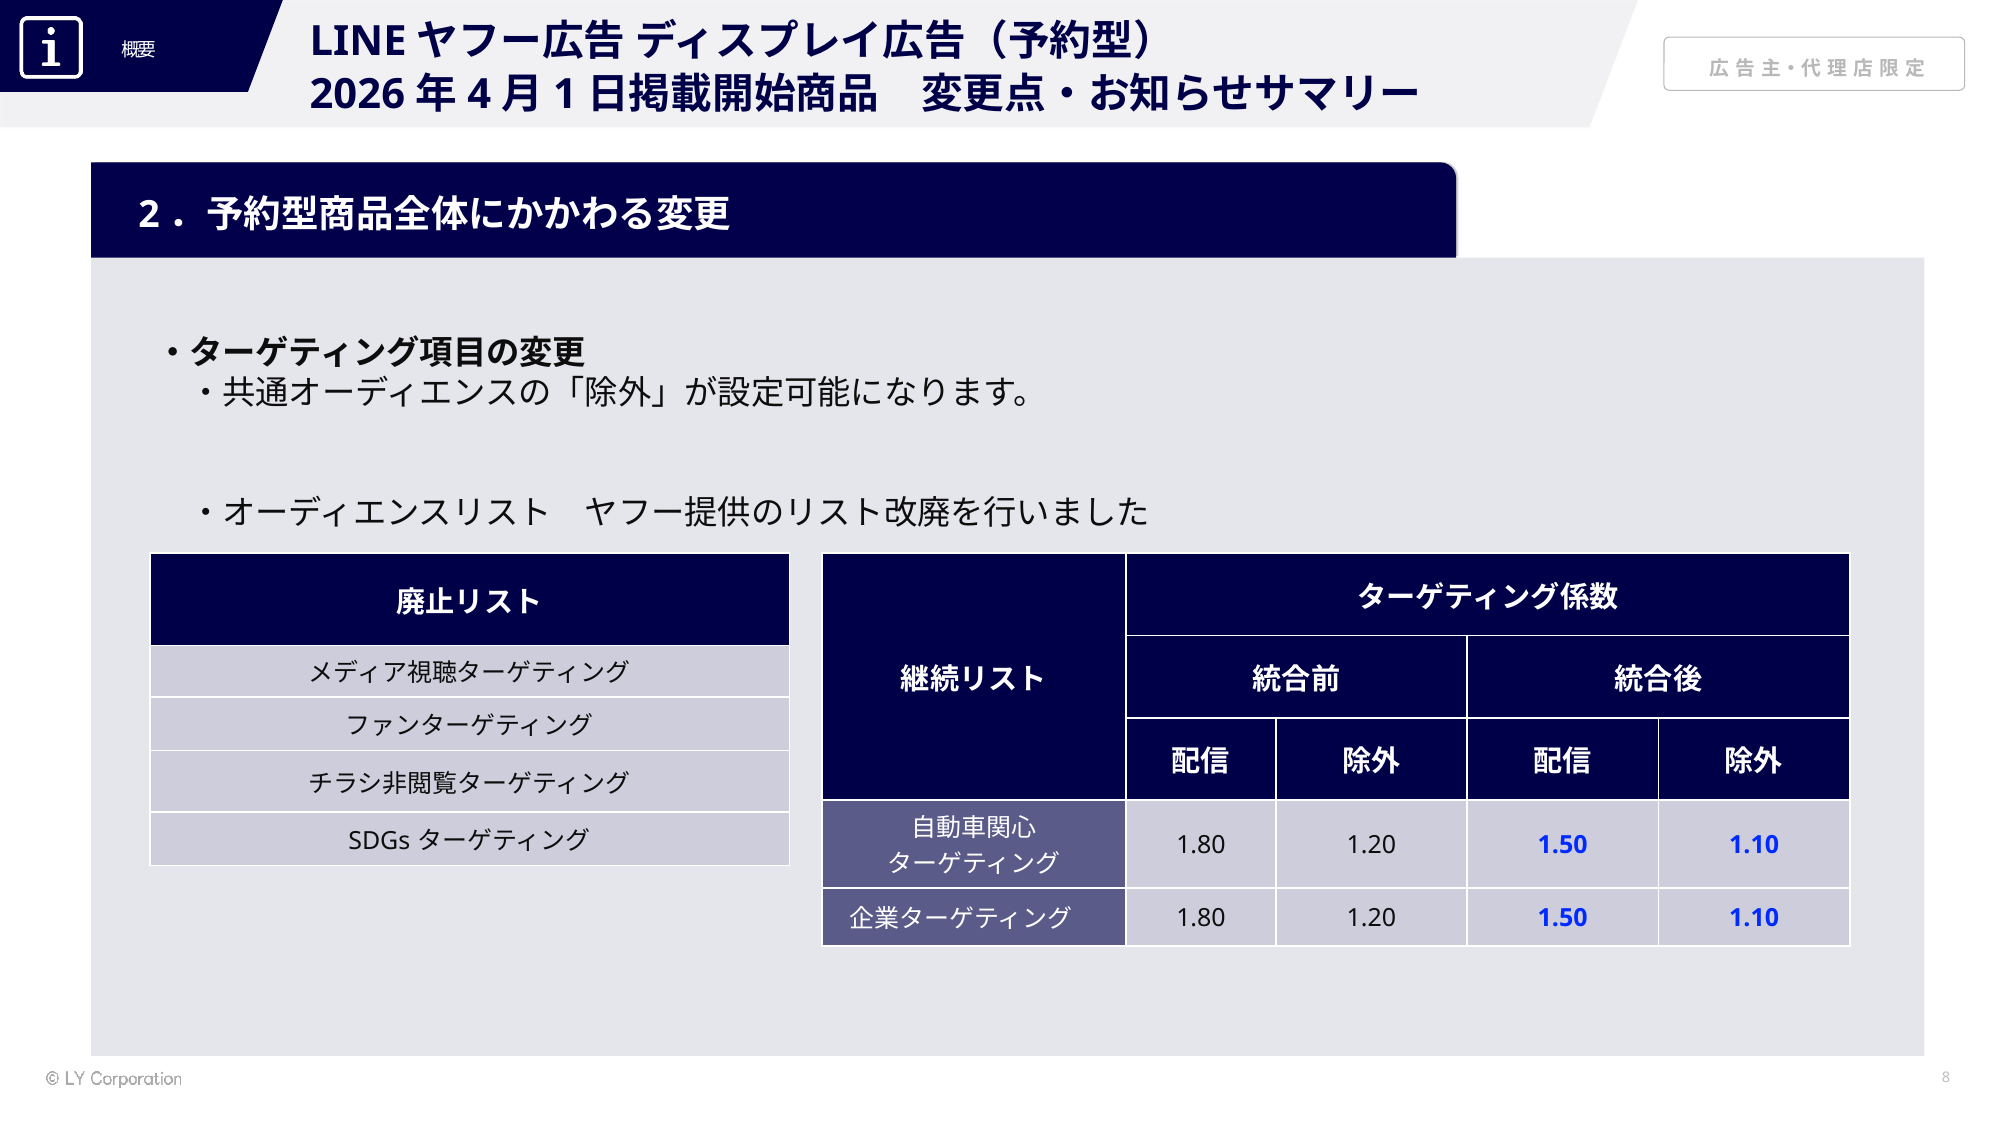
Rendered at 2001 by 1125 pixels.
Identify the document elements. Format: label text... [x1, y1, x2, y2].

table_cell 1.80 [1127, 801, 1275, 887]
table_cell ファンターゲティング [151, 698, 789, 750]
table_header ターゲティング係数 [1127, 554, 1849, 635]
text_box ・ターゲティング項目の変更 ・共通オーディエンスの「除外」が設定可能になります。 ・オーディエンスリスト ヤフー提供のリスト改廃を行いました [91, 257, 1925, 1056]
table_cell 1.10 [1659, 889, 1849, 945]
table_cell 1.50 [1468, 889, 1658, 945]
list LINEヤフー広告 ディスプレイ広告（予約型） 2026年4月1日掲載開始商品 変更点・お知らせサマリー [309, 41, 1645, 97]
table_cell 1.80 [1127, 889, 1275, 945]
table_cell 配信 [1127, 719, 1275, 799]
table_cell 1.10 [1659, 801, 1849, 887]
table_cell 1.50 [1468, 801, 1658, 887]
table_cell メディア視聴ターゲティング [151, 646, 789, 696]
text_box 2．予約型商品全体にかかわる変更 [90, 161, 1458, 259]
table_cell 企業ターゲティング [823, 889, 1125, 945]
table_header 廃止リスト [151, 554, 789, 645]
table_cell チラシ非閲覧ターゲティング [151, 751, 789, 811]
table_cell 1.20 [1277, 889, 1466, 945]
table_cell 統合前 [1127, 636, 1466, 717]
table_cell 除外 [1659, 719, 1849, 799]
table_header 継続リスト [823, 554, 1125, 799]
text_box 概要 [97, 13, 180, 81]
picture [9, 5, 92, 87]
table_cell 自動車関心 ターゲティング [823, 801, 1125, 887]
table_cell 1.20 [1277, 801, 1466, 887]
table_cell SDGsターゲティング [151, 813, 789, 865]
table_cell 配信 [1468, 719, 1658, 799]
picture [46, 1071, 181, 1088]
table_cell 統合後 [1468, 636, 1849, 717]
table_cell 除外 [1277, 719, 1466, 799]
